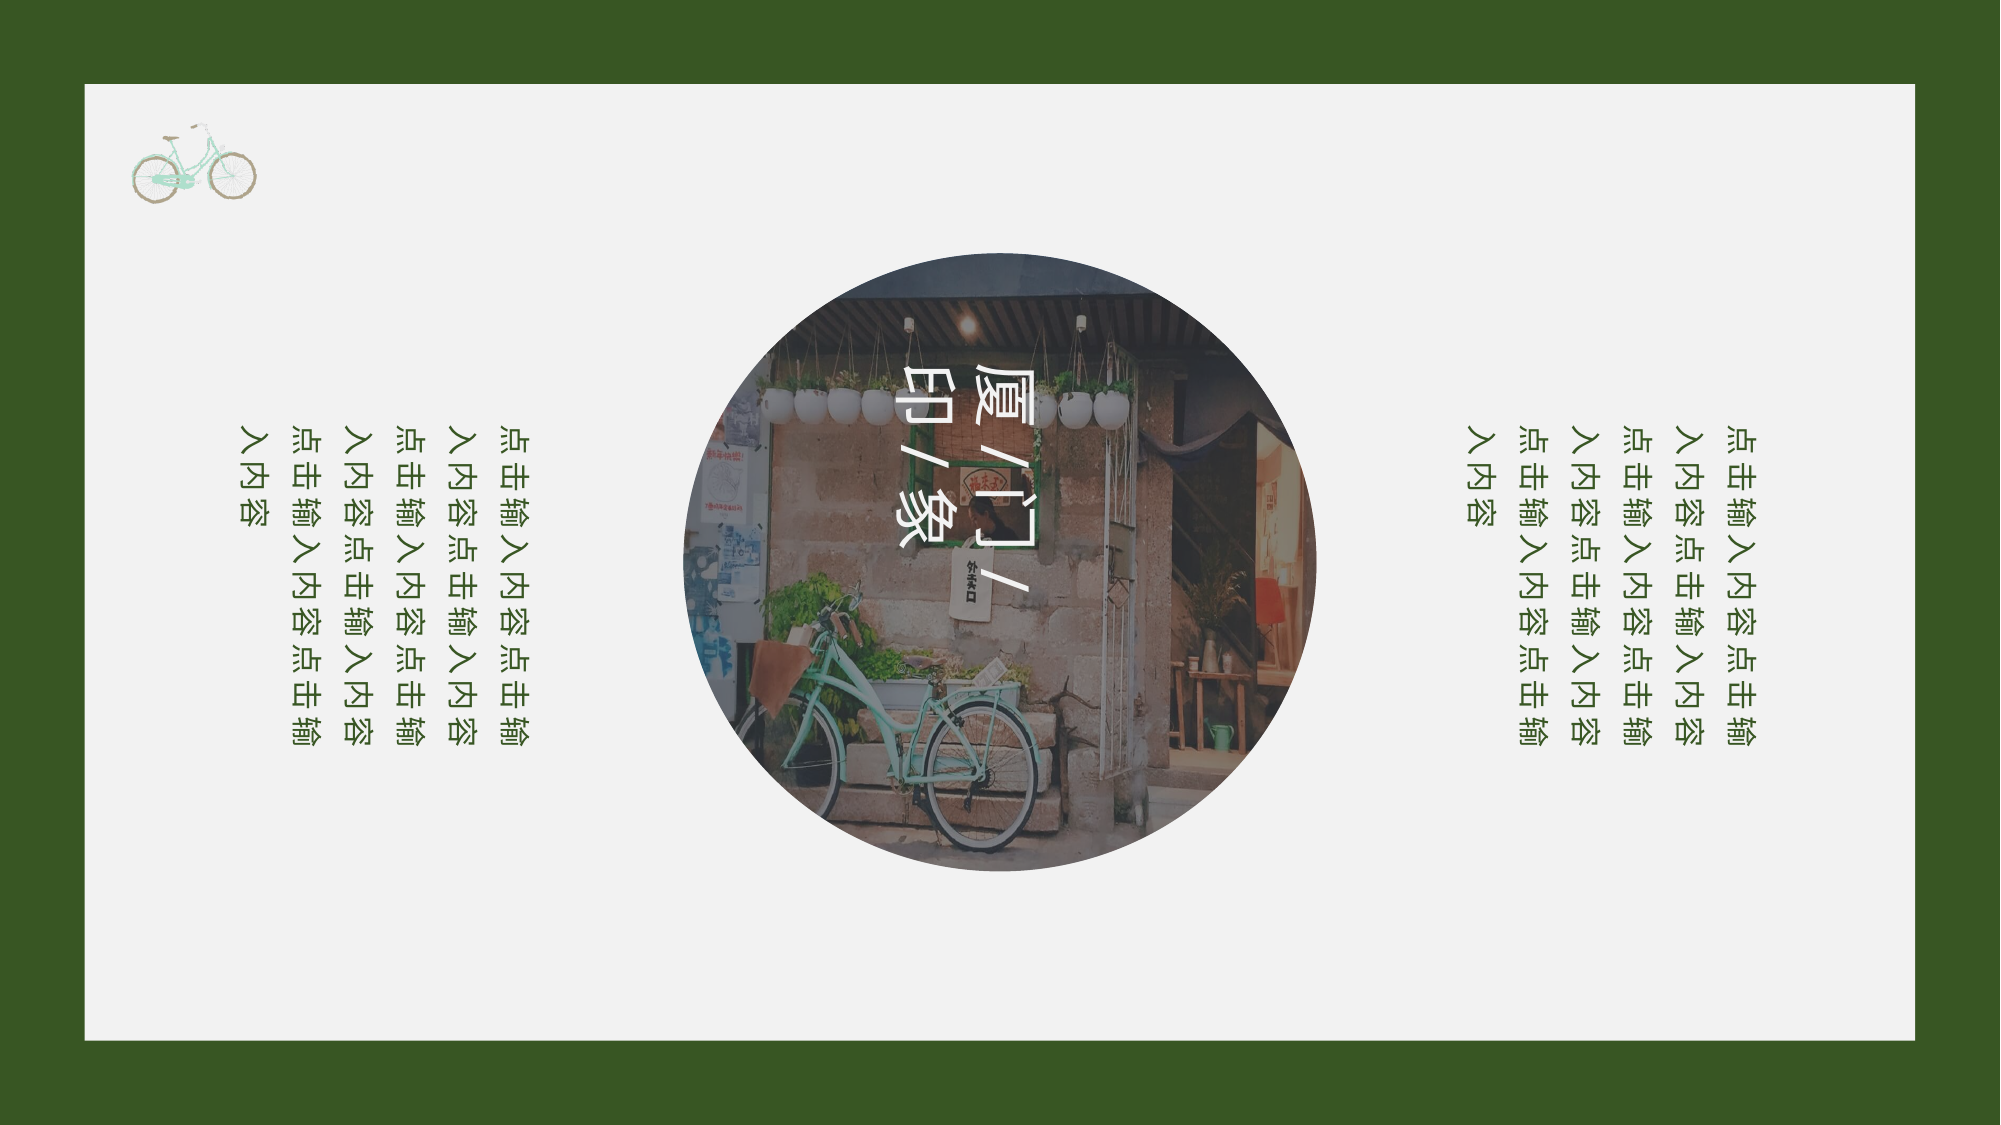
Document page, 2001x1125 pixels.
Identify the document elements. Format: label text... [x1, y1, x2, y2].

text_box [683, 253, 1317, 872]
text_box 点击输入内容点击输入内容点击输入内容点击输入内容点击输入内容点击输入内容点击输入内容点击输入内容 [1490, 409, 1784, 799]
text_box [84, 83, 1916, 1042]
text_box 点击输入内容点击输入内容点击输入内容点击输入内容点击输入内容点击输入内容点击输入内容点击输入内容 [264, 409, 558, 799]
picture [125, 99, 262, 236]
